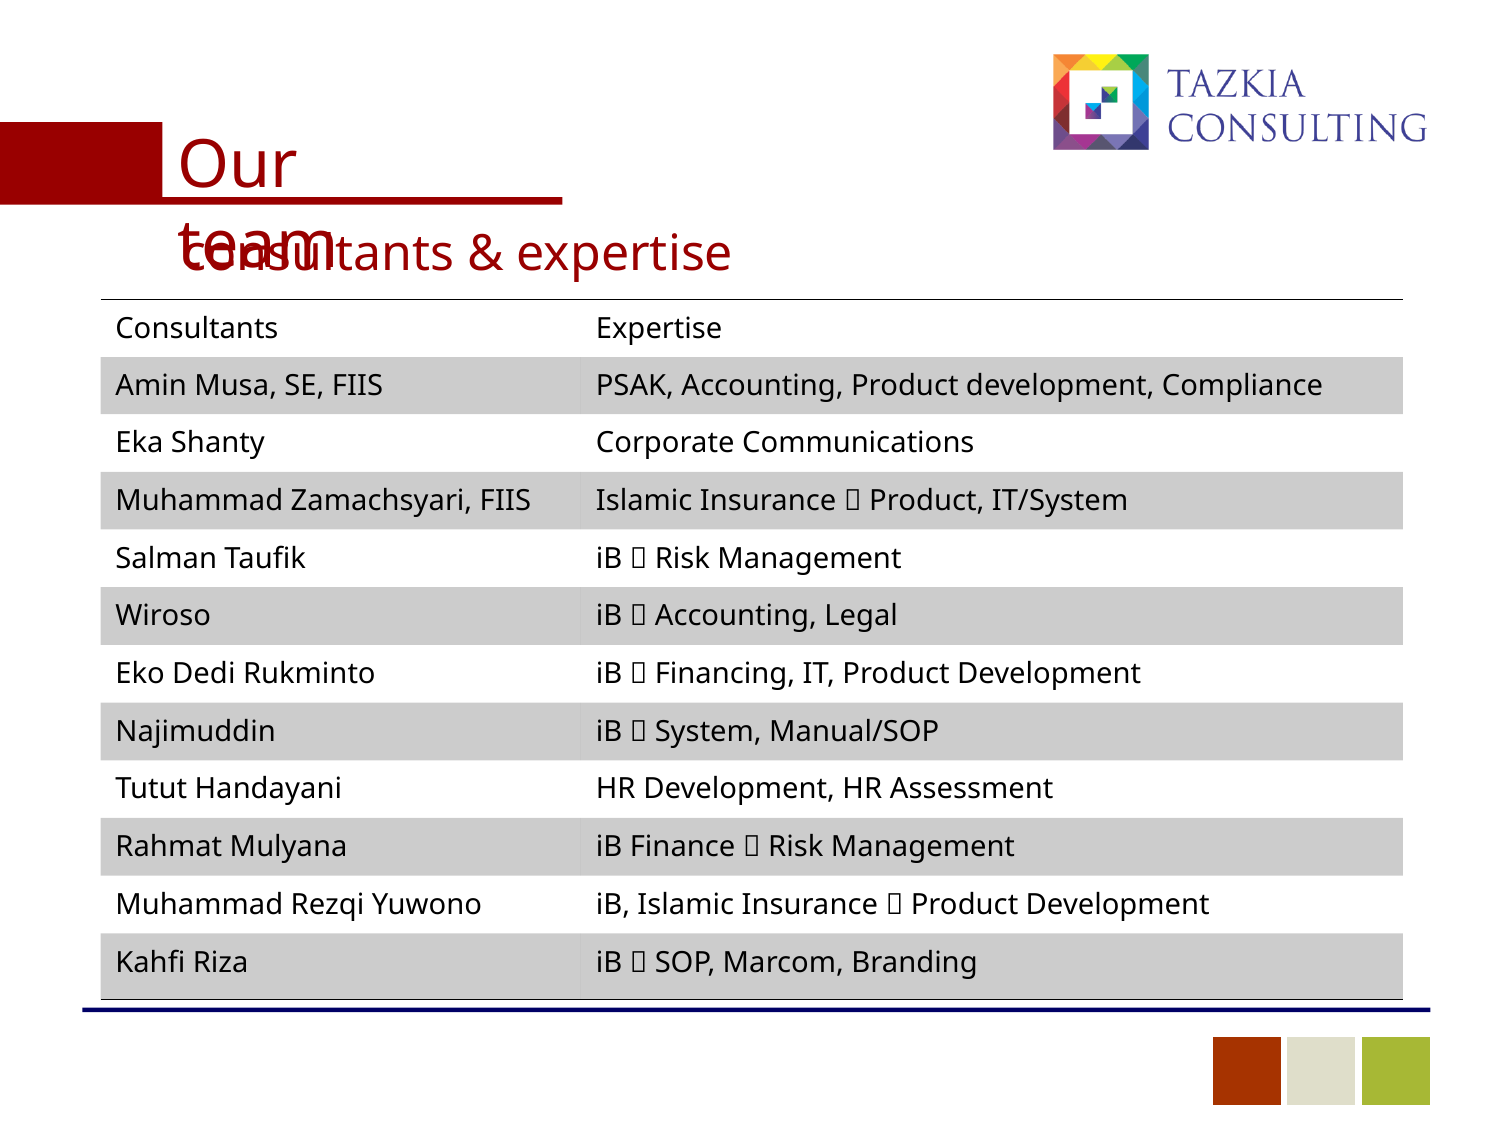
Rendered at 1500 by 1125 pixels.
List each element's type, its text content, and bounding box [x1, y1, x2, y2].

table_cell iB  System, Manual/SOP [581, 703, 1403, 760]
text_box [0, 113, 751, 289]
table_cell PSAK, Accounting, Product development, Compliance [581, 357, 1403, 414]
table_header Expertise [581, 300, 1403, 357]
table_cell Salman Taufik [101, 529, 581, 587]
table_cell iB, Islamic Insurance  Product Development [581, 876, 1403, 933]
table_cell Eka Shanty [101, 414, 581, 472]
table_cell Tutut Handayani [101, 760, 581, 818]
table_cell iB  Risk Management [581, 529, 1403, 587]
table_cell Corporate Communications [581, 414, 1403, 472]
table_cell Eko Dedi Rukminto [101, 645, 581, 703]
table_cell Wiroso [101, 587, 581, 645]
table_cell Muhammad Rezqi Yuwono [101, 876, 581, 933]
table_cell Kahfi Riza [101, 933, 581, 999]
table_header Consultants [101, 300, 581, 357]
table_cell Rahmat Mulyana [101, 818, 581, 876]
table_cell HR Development, HR Assessment [581, 760, 1403, 818]
table_cell Muhammad Zamachsyari, FIIS [101, 472, 581, 529]
table_cell iB Finance  Risk Management [581, 818, 1403, 876]
table_cell iB  Accounting, Legal [581, 587, 1403, 645]
table_cell Najimuddin [101, 703, 581, 760]
picture [1053, 54, 1427, 150]
table_cell Amin Musa, SE, FIIS [101, 357, 581, 414]
table_cell iB  Financing, IT, Product Development [581, 645, 1403, 703]
table_cell iB  SOP, Marcom, Branding [581, 933, 1403, 999]
table_cell Islamic Insurance  Product, IT/System [581, 472, 1403, 529]
